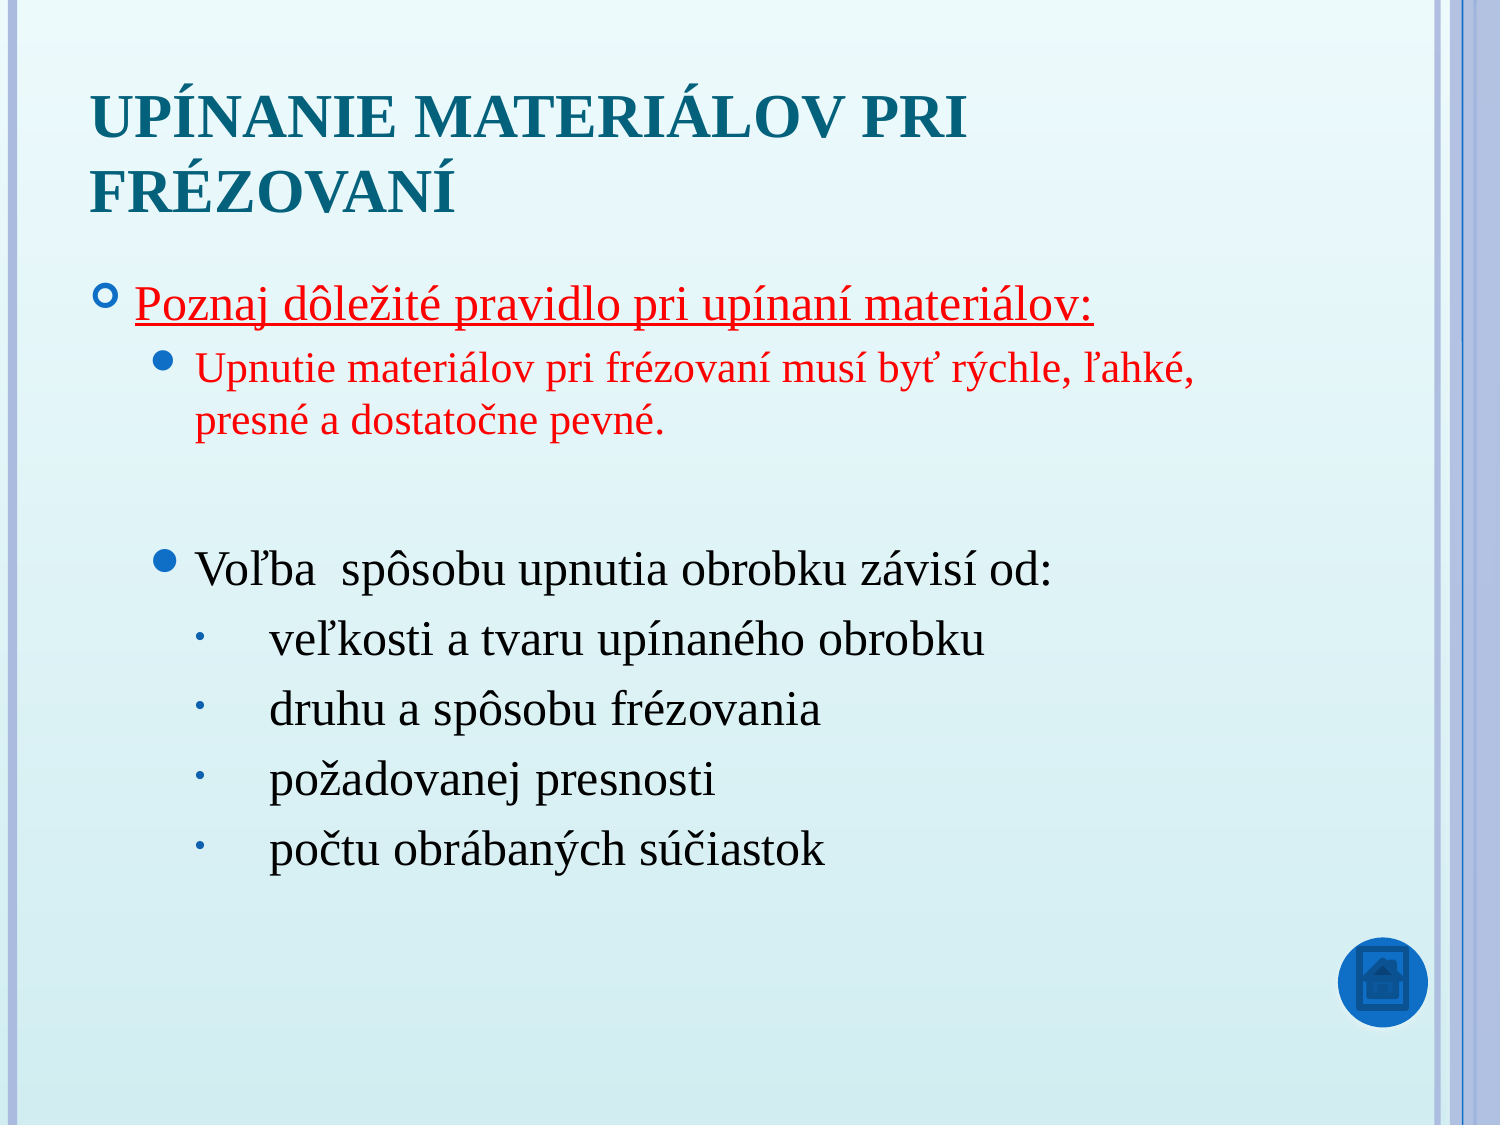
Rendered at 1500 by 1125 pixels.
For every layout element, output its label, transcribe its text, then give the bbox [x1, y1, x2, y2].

list Poznaj dôležité pravidlo pri upínaní materiálov: Upnutie materiálov pri frézovaní musí byť rýchle, ľahké, presné a dostatočne pevné. Voľba spôsobu upnutia obrobku závisí od: veľkosti a tvaru upínaného obrobku druhu a spôsobu frézovania požadovanej presnosti počtu obrábaných súčiastok [75, 262, 1300, 1062]
title Upínanie materiálov pri frézovaní [75, 45, 1300, 233]
text_box [1356, 946, 1409, 1011]
